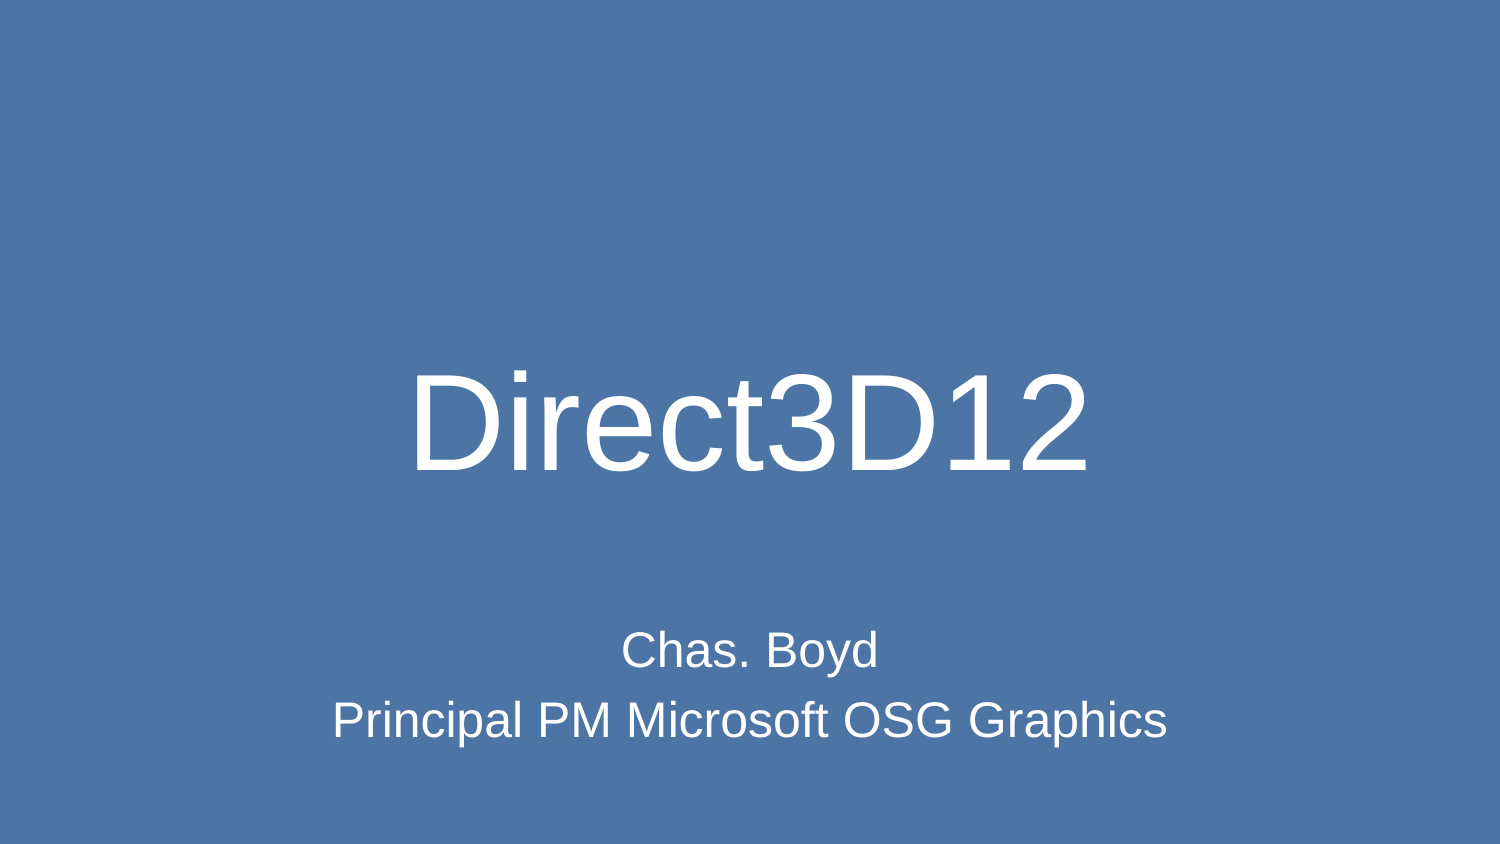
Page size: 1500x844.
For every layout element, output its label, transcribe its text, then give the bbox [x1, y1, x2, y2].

subtitle Chas. Boyd Principal PM Microsoft OSG Graphics [243, 580, 1257, 785]
title Direct3D12 [243, 275, 1257, 570]
